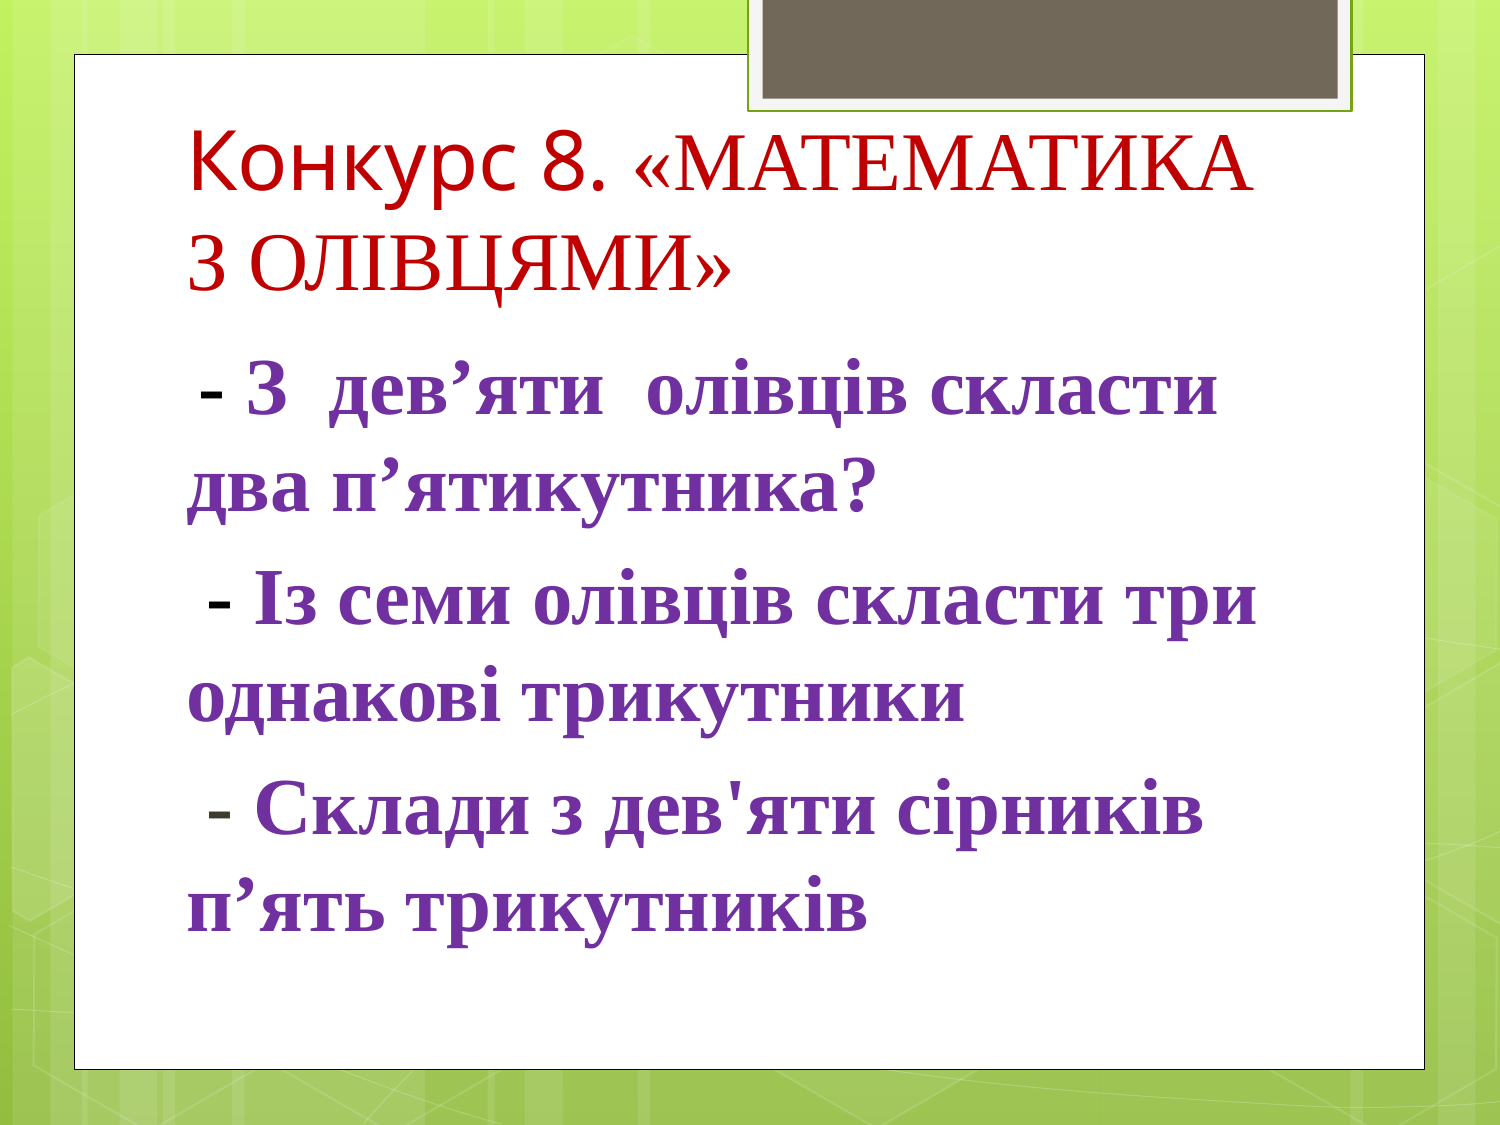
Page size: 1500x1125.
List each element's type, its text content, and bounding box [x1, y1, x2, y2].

list - З дев’яти олівців скласти два п’ятикутника? - Із семи олівців скласти три однакові трикутники - Склади з дев'яти сірників п’ять трикутників [171, 326, 1283, 957]
title Конкурс 8. «МАТЕМАТИКА З ОЛІВЦЯМИ» [171, 90, 1324, 315]
